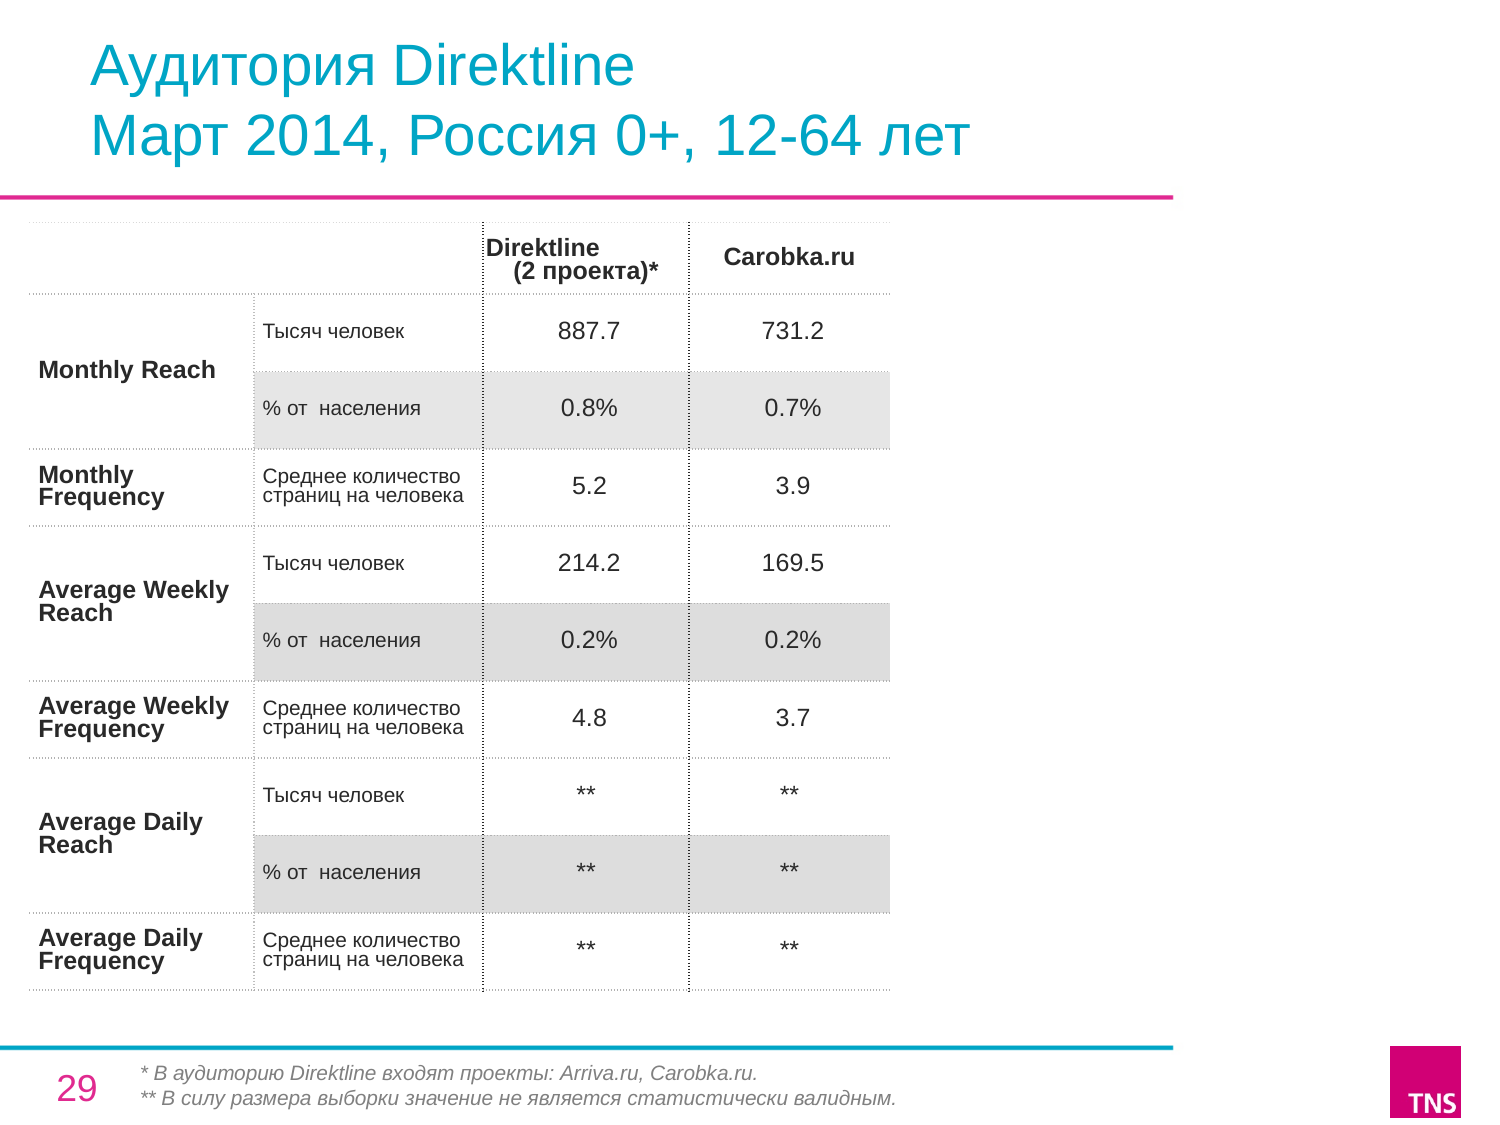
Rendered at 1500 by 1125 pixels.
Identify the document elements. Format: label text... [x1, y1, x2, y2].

table_cell Тысяч человек [254, 294, 483, 372]
table_cell ** [483, 758, 689, 835]
text_box * В аудиторию Direktline входят проекты: Arriva.ru, Carobka.ru. ** В силу размера выборки значение не является статистически валидным. [124, 1052, 1463, 1117]
table_cell 5.2 [483, 449, 689, 526]
table_cell ** [483, 835, 689, 913]
table_cell 3.7 [689, 681, 890, 758]
table_cell Тысяч человек [254, 758, 483, 835]
table_header Direktline (2 проекта)* [483, 223, 689, 294]
table_cell Average Daily Reach [29, 758, 254, 913]
table_cell 214.2 [483, 526, 689, 603]
table_cell ** [689, 758, 890, 835]
table_cell % от населения [254, 603, 483, 681]
table_cell Среднее количество страниц на человека [254, 681, 483, 758]
table_cell Average Weekly Frequency [29, 681, 254, 758]
table_cell 0.2% [689, 603, 890, 681]
table_cell 0.8% [483, 372, 689, 449]
table_cell 0.2% [483, 603, 689, 681]
table_cell Average Weekly Reach [29, 526, 254, 681]
table_cell Monthly Frequency [29, 449, 254, 526]
table_cell Average Daily Frequency [29, 913, 254, 990]
slide_number 29 [40, 1055, 392, 1125]
table_cell 731.2 [689, 294, 890, 372]
table_cell 169.5 [689, 526, 890, 603]
table_cell 887.7 [483, 294, 689, 372]
table_header Carobka.ru [689, 223, 890, 294]
table_cell % от населения [254, 835, 483, 913]
table_cell ** [689, 913, 890, 990]
table_cell 0.7% [689, 372, 890, 449]
table_cell ** [483, 913, 689, 990]
title Аудитория Direktline Март 2014, Россия 0+, 12-64 лет [74, 8, 1476, 187]
table_cell Среднее количество страниц на человека [254, 449, 483, 526]
table_cell % от населения [254, 372, 483, 449]
table_cell Среднее количество страниц на человека [254, 913, 483, 990]
picture [0, 0, 1500, 1125]
table_cell 3.9 [689, 449, 890, 526]
table_cell ** [689, 835, 890, 913]
table_header [29, 223, 483, 294]
table_cell Monthly Reach [29, 294, 254, 449]
table_cell 4.8 [483, 681, 689, 758]
table_cell Тысяч человек [254, 526, 483, 603]
